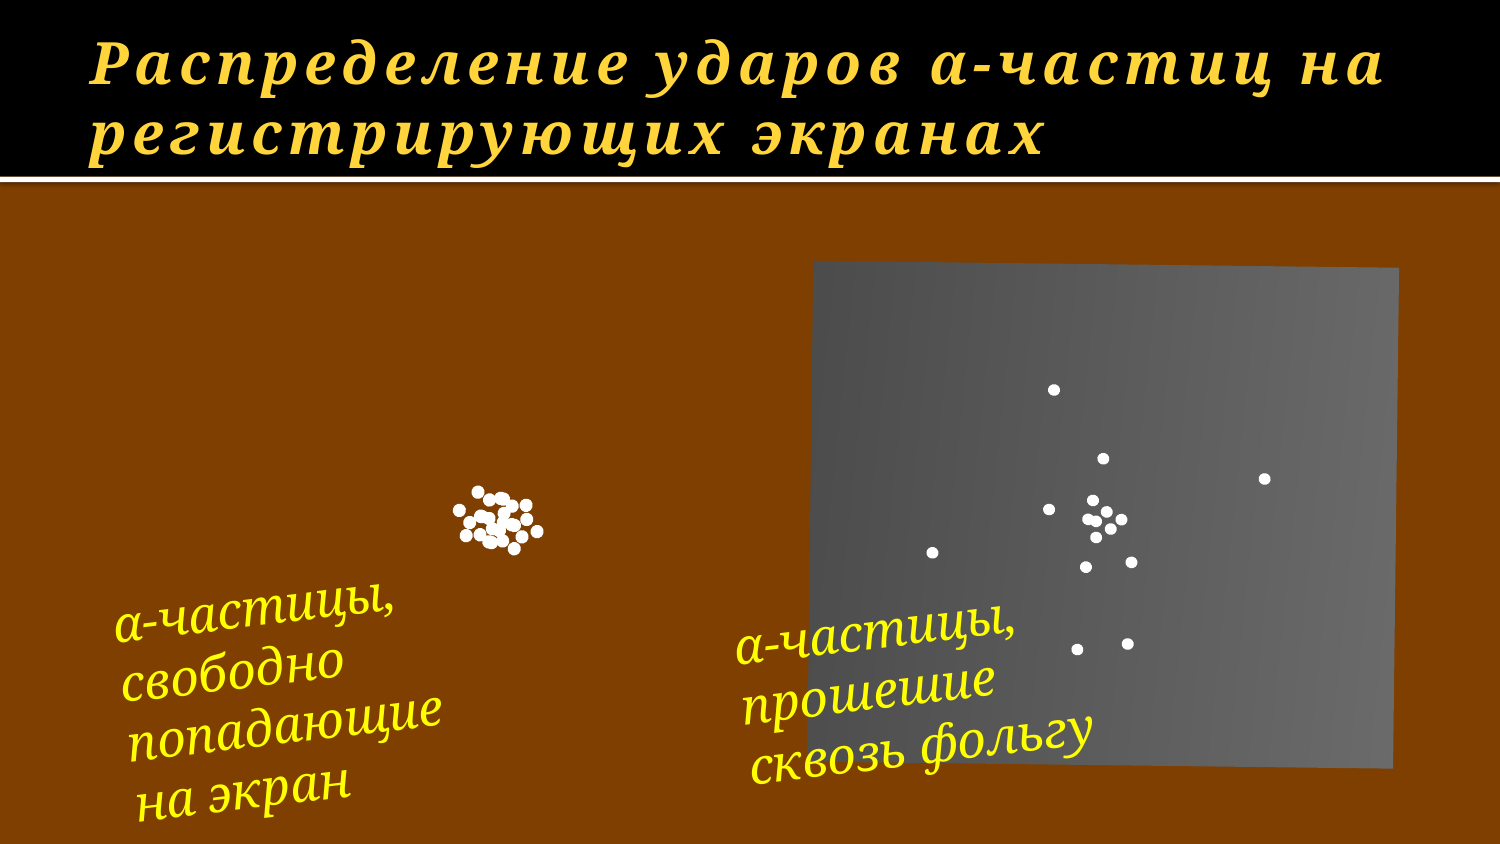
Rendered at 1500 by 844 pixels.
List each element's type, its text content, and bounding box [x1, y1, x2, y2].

title Распределение ударов α-частиц на регистрирующих экранах [75, 19, 1425, 174]
text_box [805, 256, 1404, 773]
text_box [451, 491, 546, 551]
text_box α-частицы, свободно попадающие на экран [93, 545, 520, 841]
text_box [937, 398, 1254, 657]
text_box α-частицы, прошешие сквозь фольгу [714, 584, 1134, 804]
